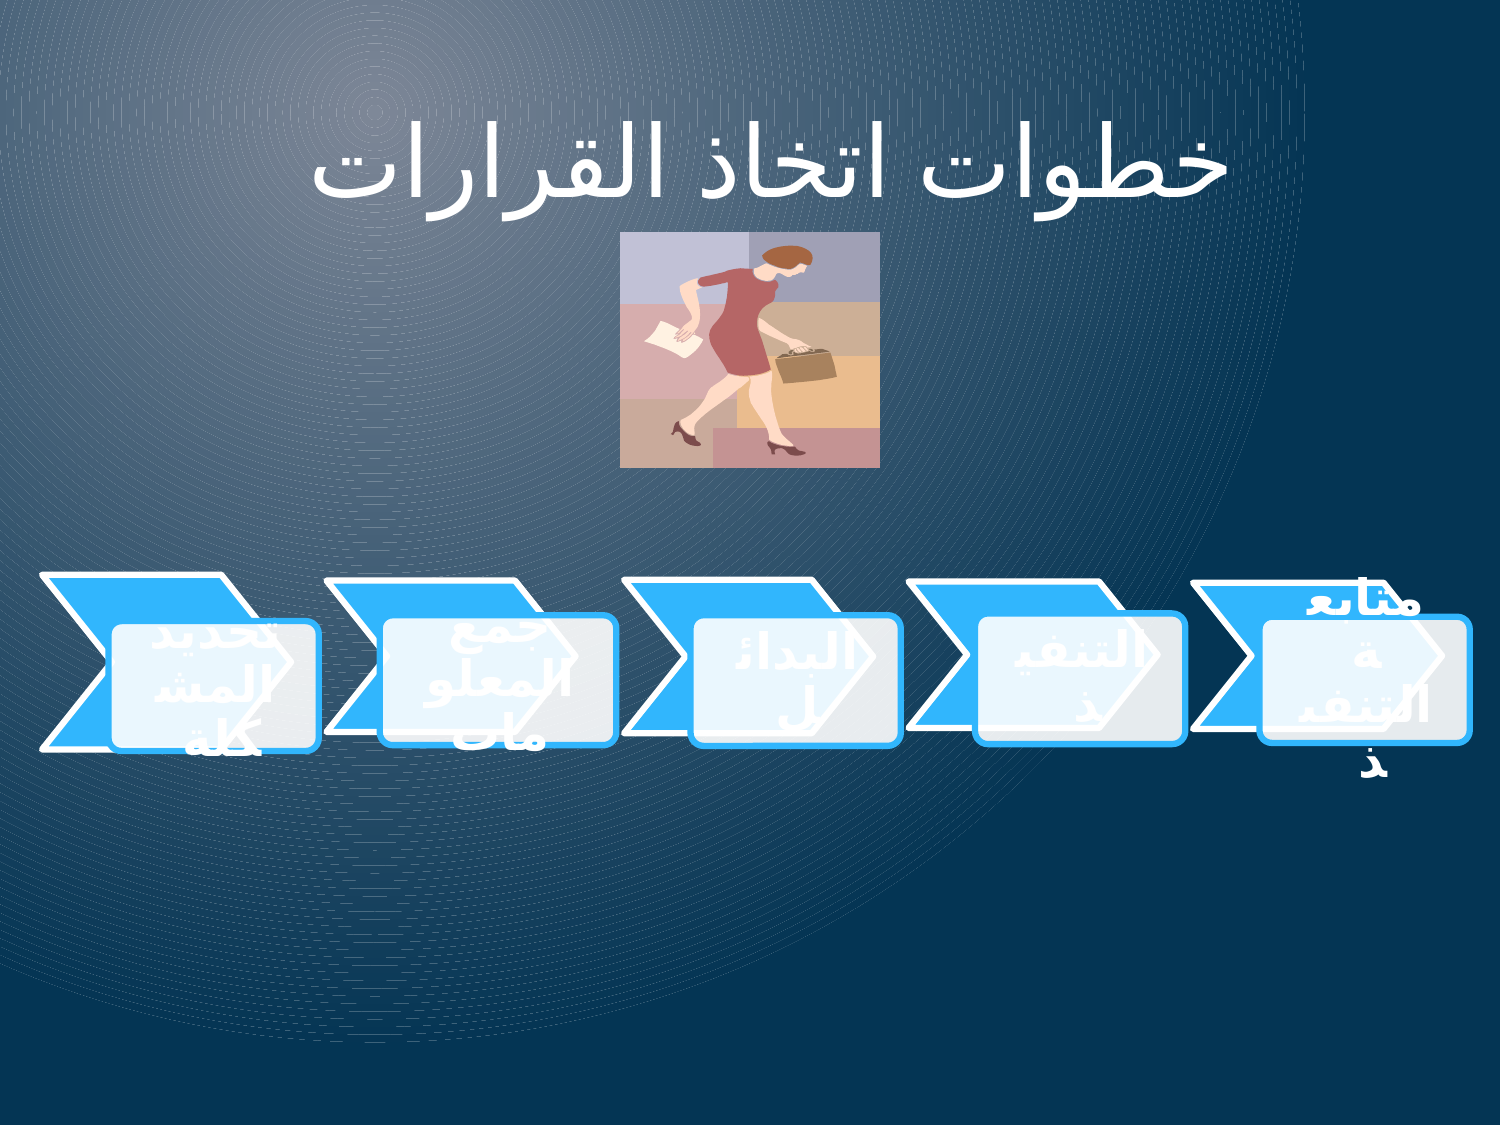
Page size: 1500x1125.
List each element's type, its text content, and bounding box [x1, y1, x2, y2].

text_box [41, 326, 1471, 1000]
picture [619, 231, 881, 469]
title خطوات اتخاذ القرارات [265, 90, 1279, 175]
